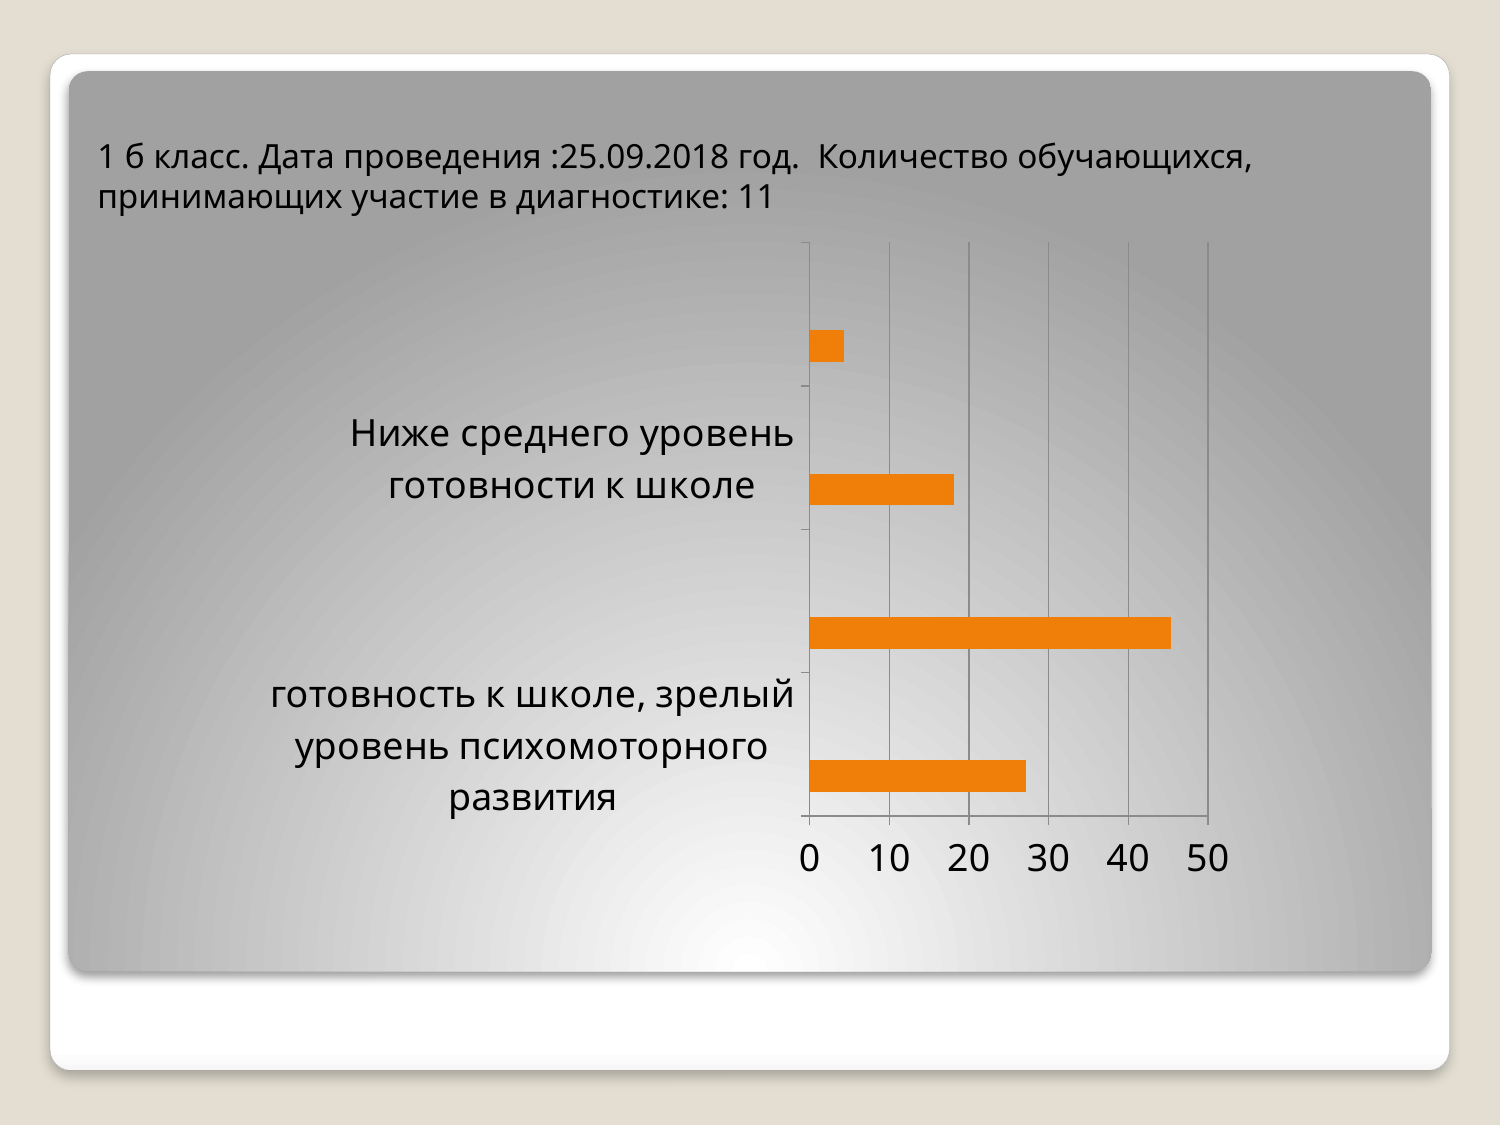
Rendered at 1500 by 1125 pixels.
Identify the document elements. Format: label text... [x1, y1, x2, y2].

title 1 б класс. Дата проведения :25.09.2018 год. Количество обучающихся, принимающих участие в диагностике: 11 [82, 82, 1425, 223]
chart [249, 228, 1251, 897]
